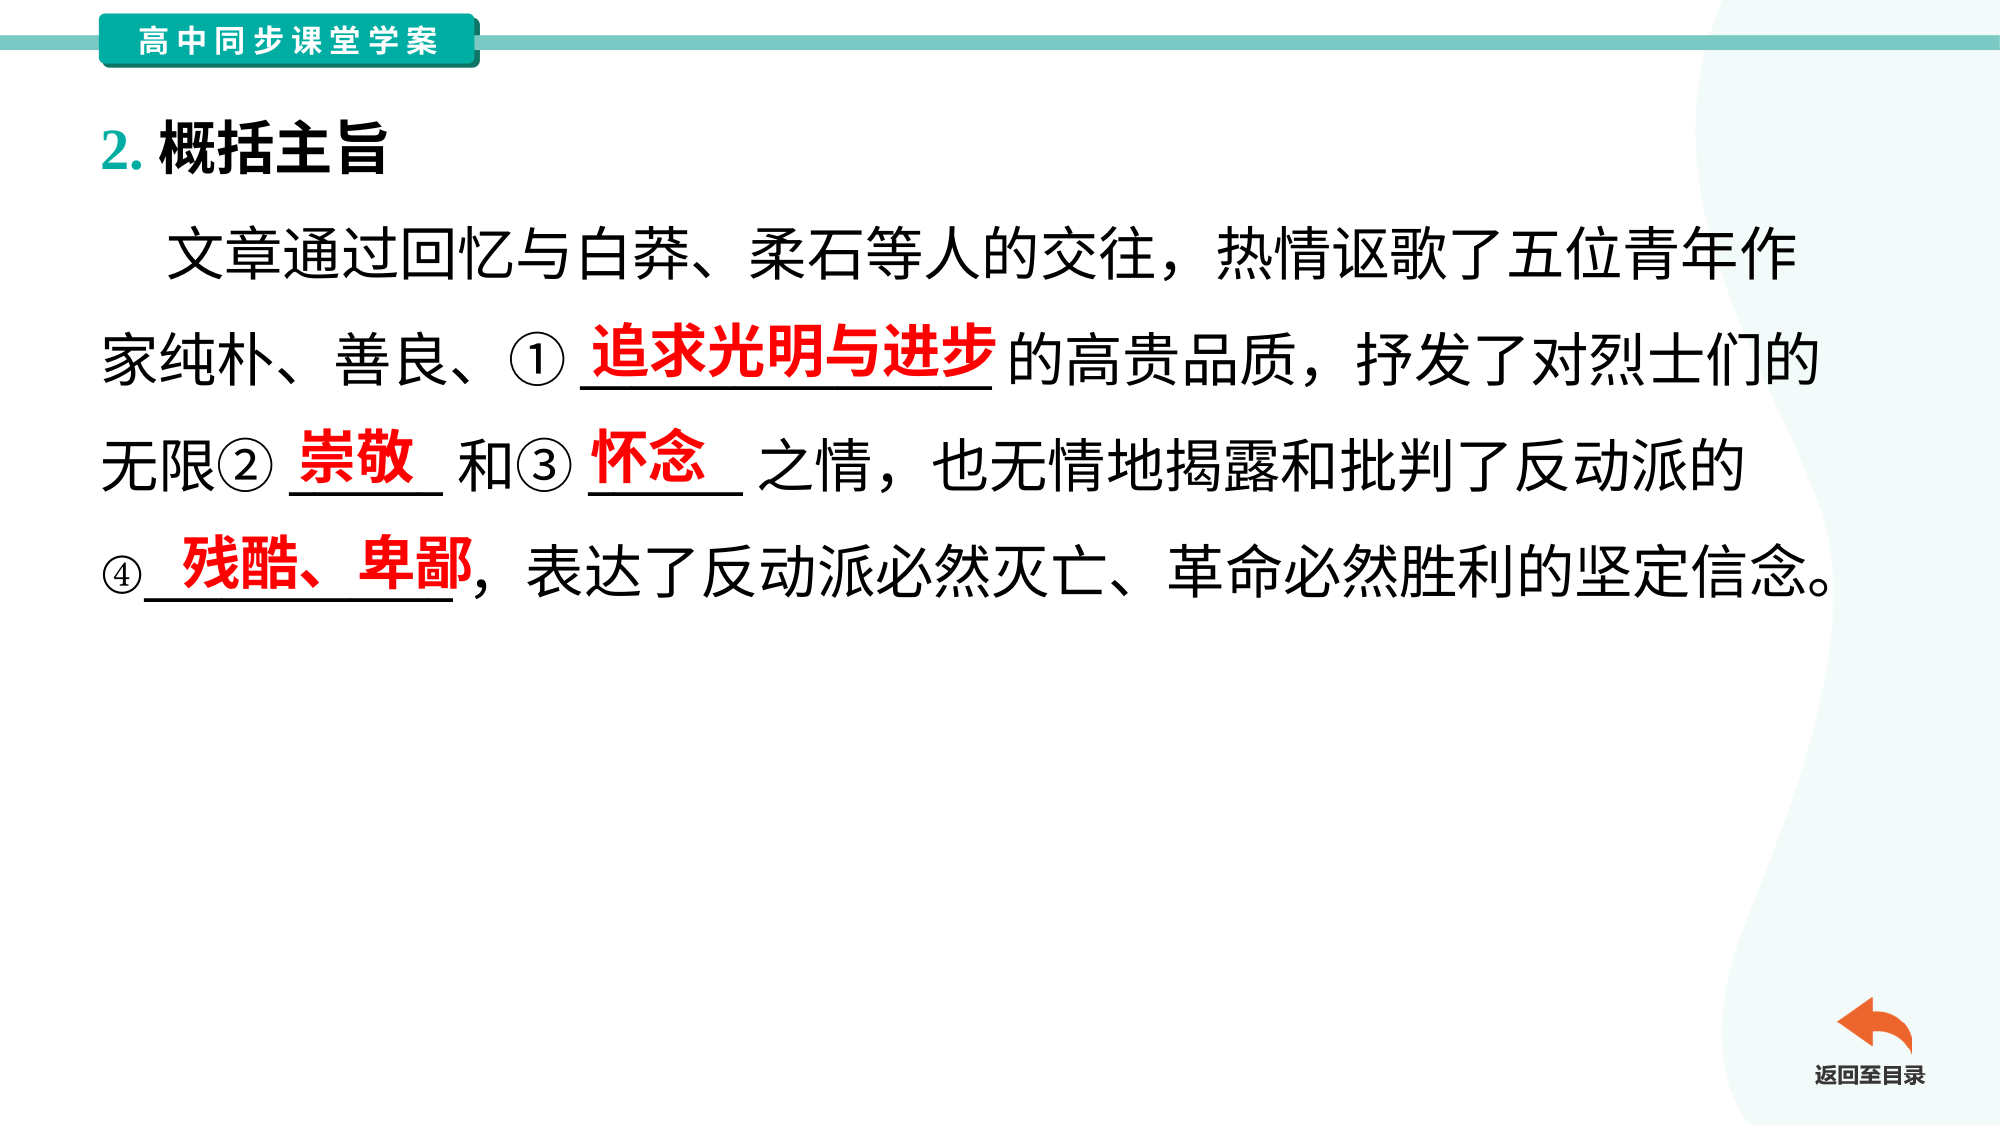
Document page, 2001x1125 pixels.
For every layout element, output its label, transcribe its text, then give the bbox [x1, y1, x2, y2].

text_box 文章通过回忆与白莽、柔石等人的交往，热情讴歌了五位青年作 家纯朴、善良、①________________的高贵品质，抒发了对烈士们的 无限②______和③______之情，也无情地揭露和批判了反动派的 ④____________，表达了反动派必然灭亡、革命必然胜利的坚定信念。 [100, 180, 1899, 606]
picture [0, 0, 2000, 1125]
text_box 崇敬 [277, 387, 437, 490]
text_box 追求光明与进步 [568, 281, 1022, 384]
text_box 2.概括主旨 [100, 76, 1899, 180]
text_box 残酷、卑鄙 [160, 494, 496, 597]
text_box 怀念 [568, 387, 729, 490]
